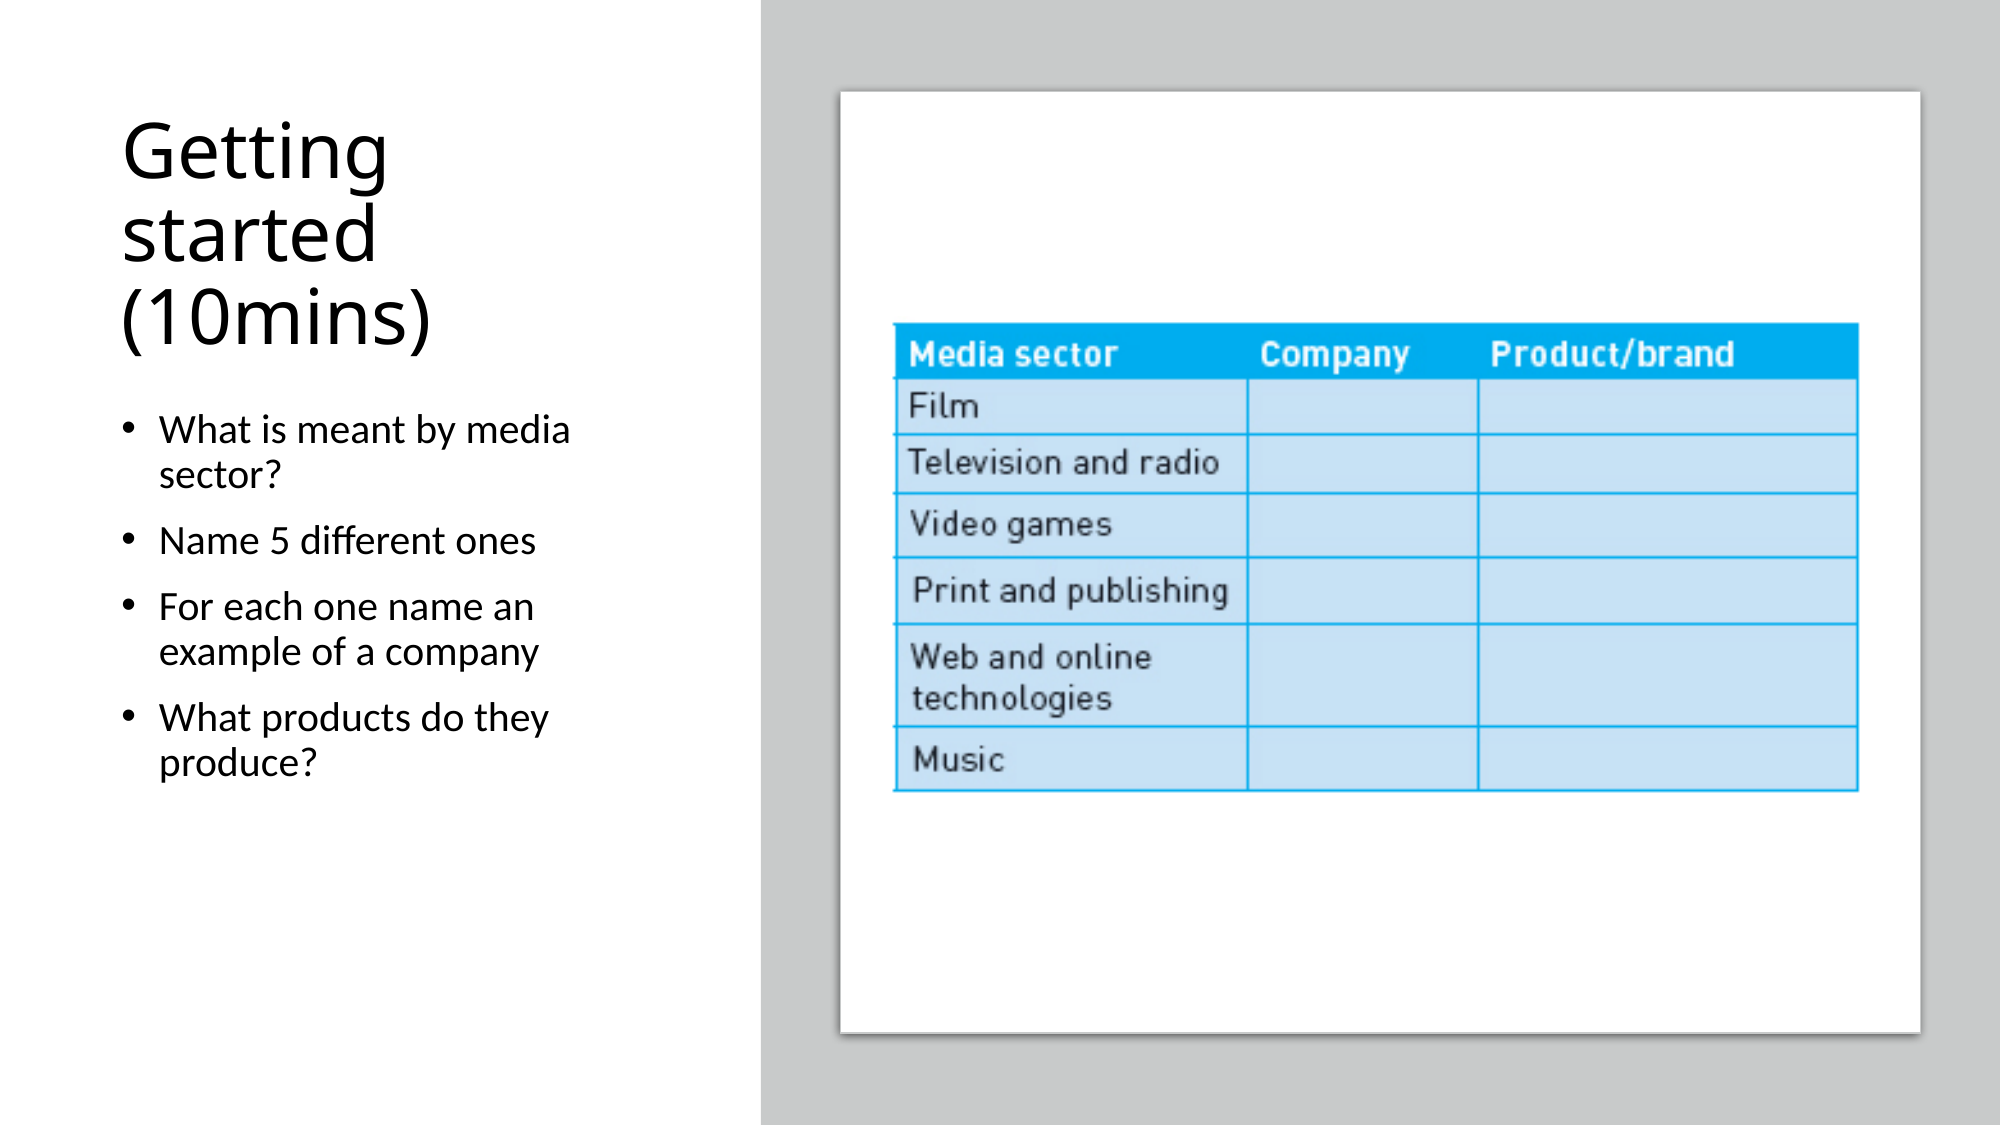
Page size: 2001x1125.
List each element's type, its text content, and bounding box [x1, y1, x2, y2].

title Getting started (10mins) [106, 103, 682, 370]
text_box [760, 0, 2000, 1125]
text_box [839, 90, 1922, 1034]
list What is meant by media sector? Name 5 different ones For each one name an example of a company What products do they produce? [106, 399, 682, 1021]
picture [886, 316, 1875, 808]
